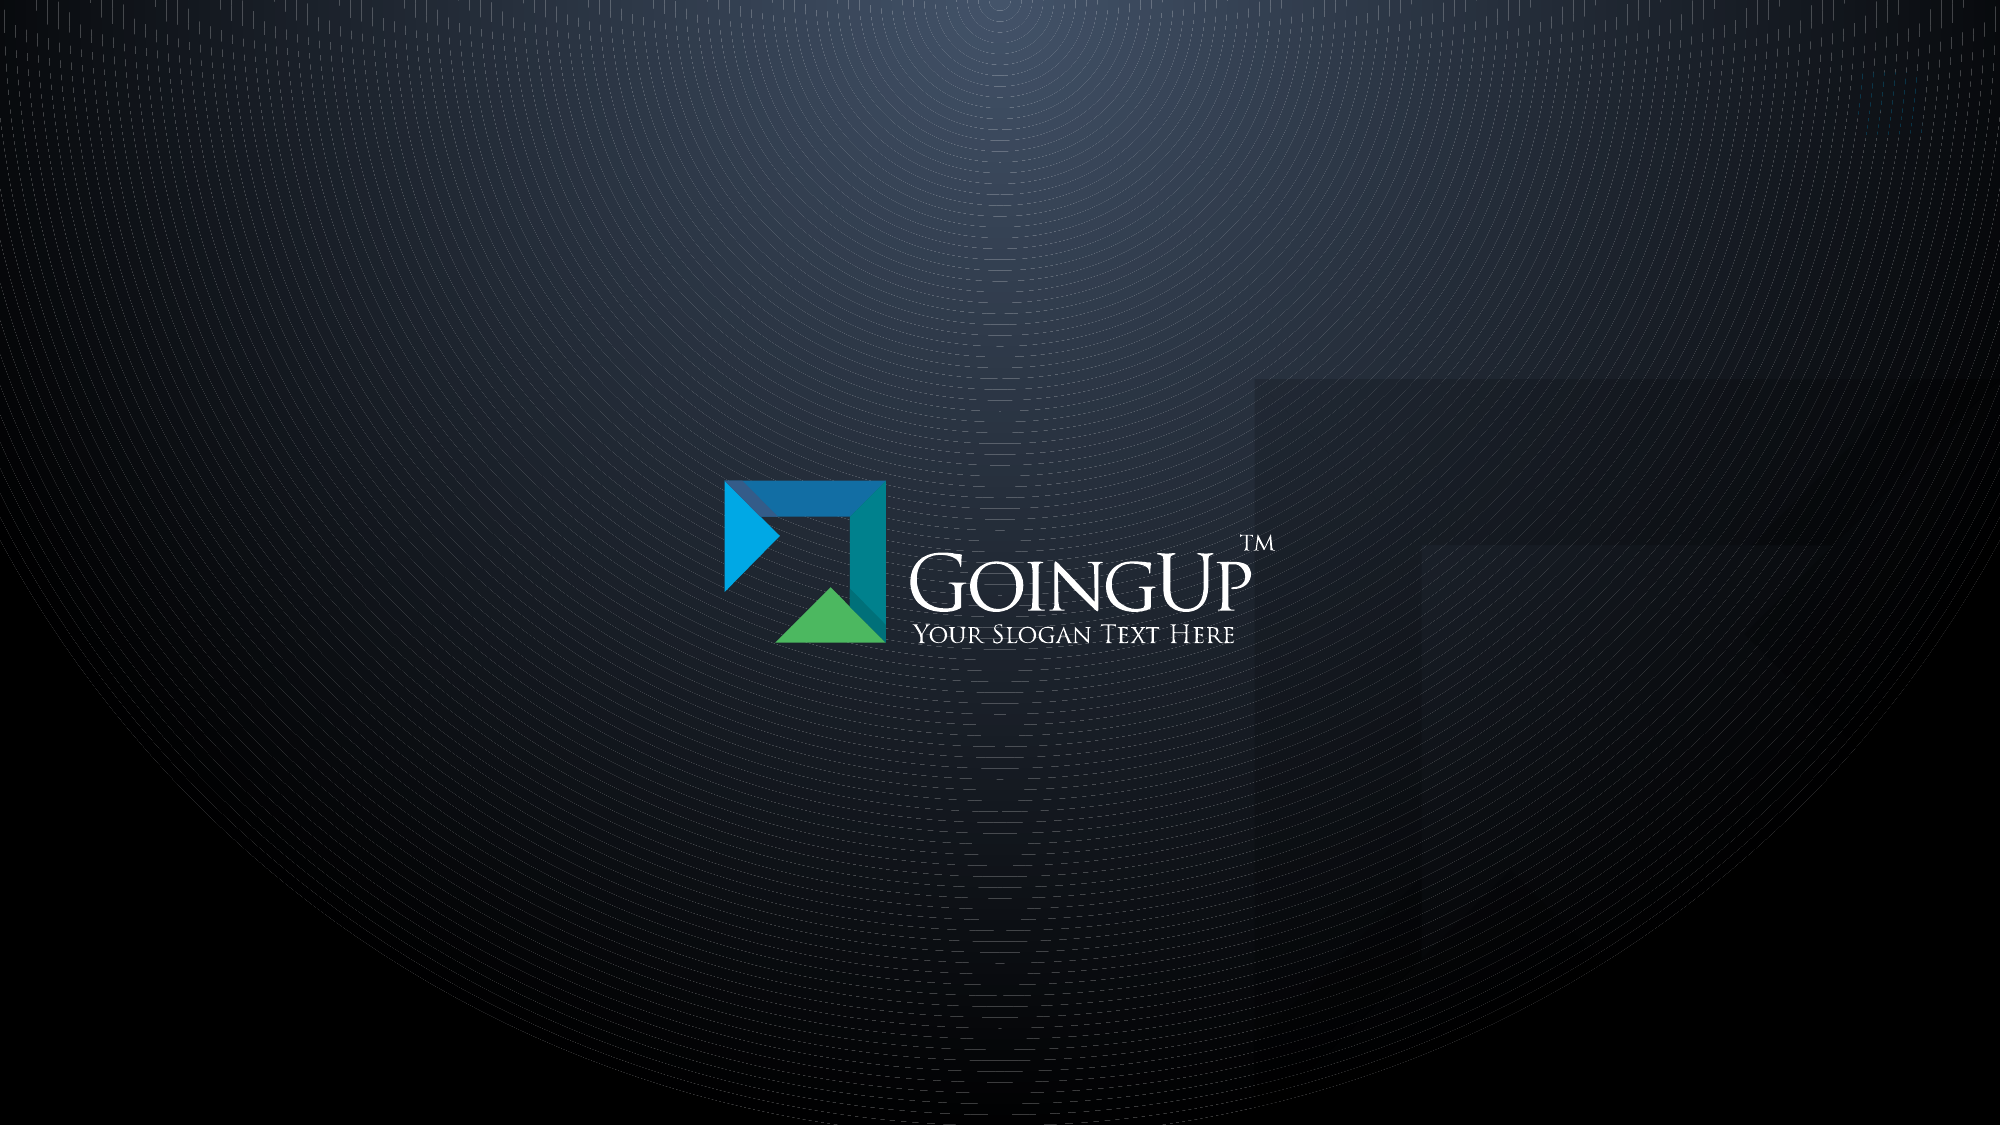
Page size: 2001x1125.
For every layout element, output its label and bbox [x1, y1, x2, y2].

text_box [1254, 379, 2000, 1125]
text_box [724, 480, 1276, 644]
text_box [0, 0, 2000, 1125]
